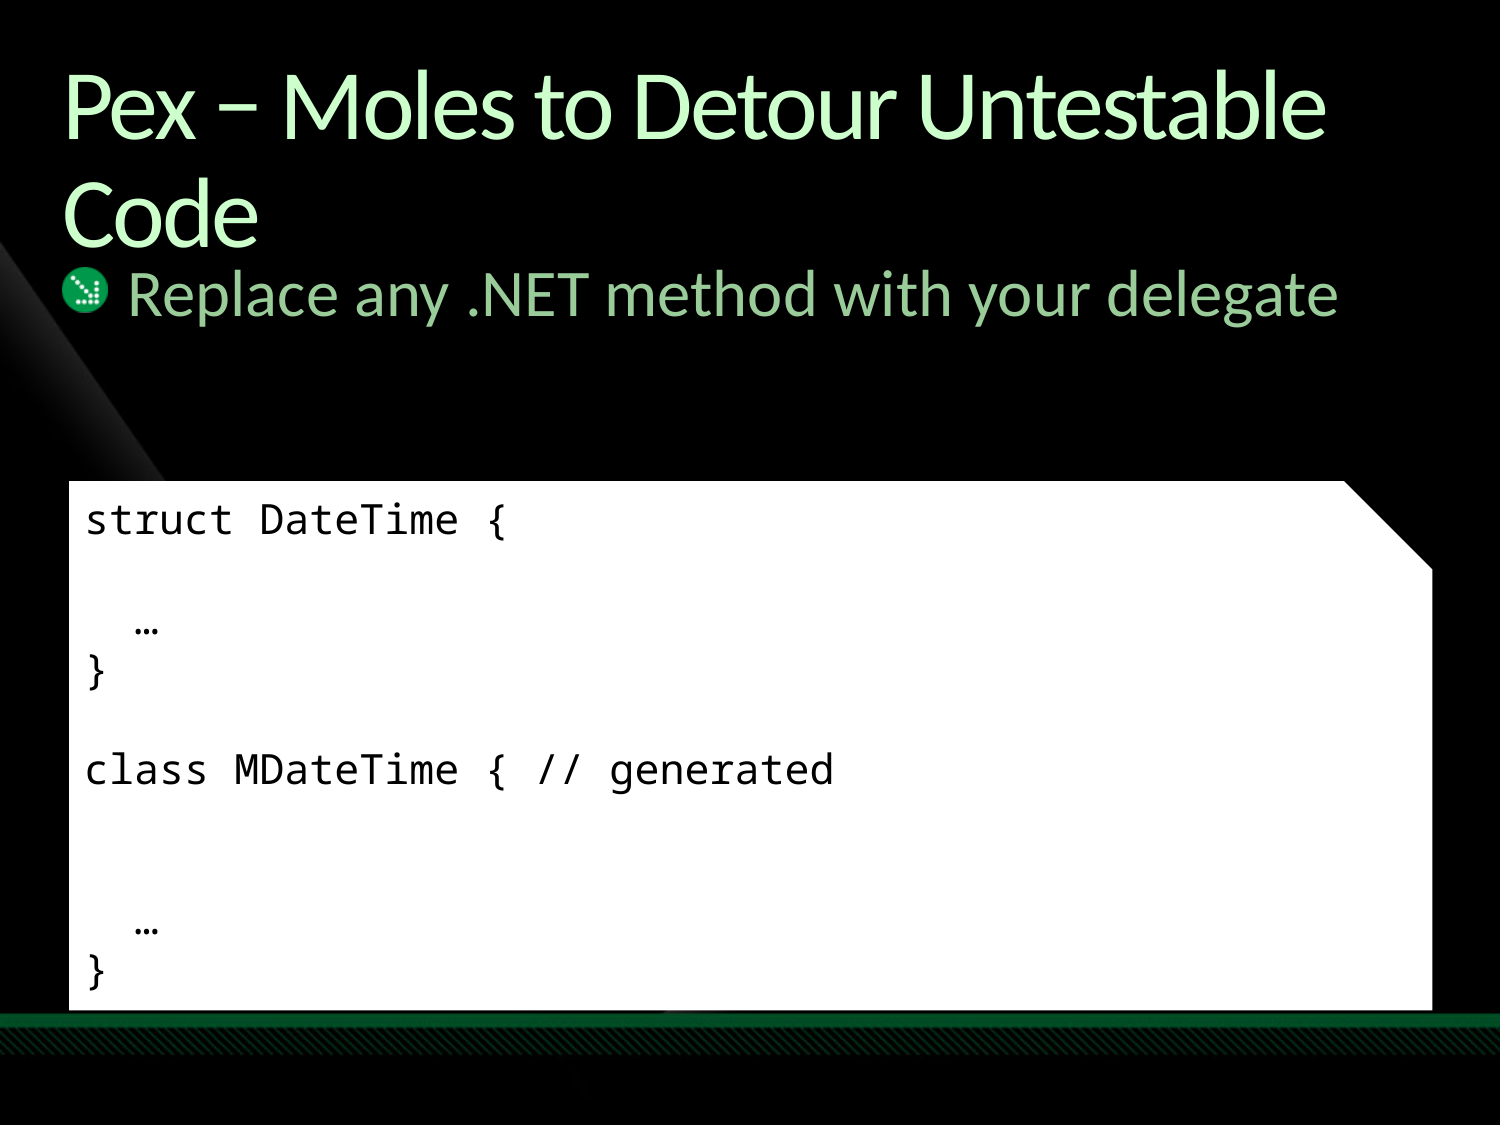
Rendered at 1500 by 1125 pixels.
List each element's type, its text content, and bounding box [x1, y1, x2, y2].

picture [0, 0, 1500, 1125]
title Pex − Moles to Detour Untestable Code [62, 53, 1438, 144]
text_box struct DateTime { static DateTime Now { get; } … } class MDateTime { // generated static Func<DateTime> NowGet { set { /*magic*/ } } … } [64, 482, 1437, 1015]
text_box Replace any .NET method with your delegate [62, 258, 1438, 482]
